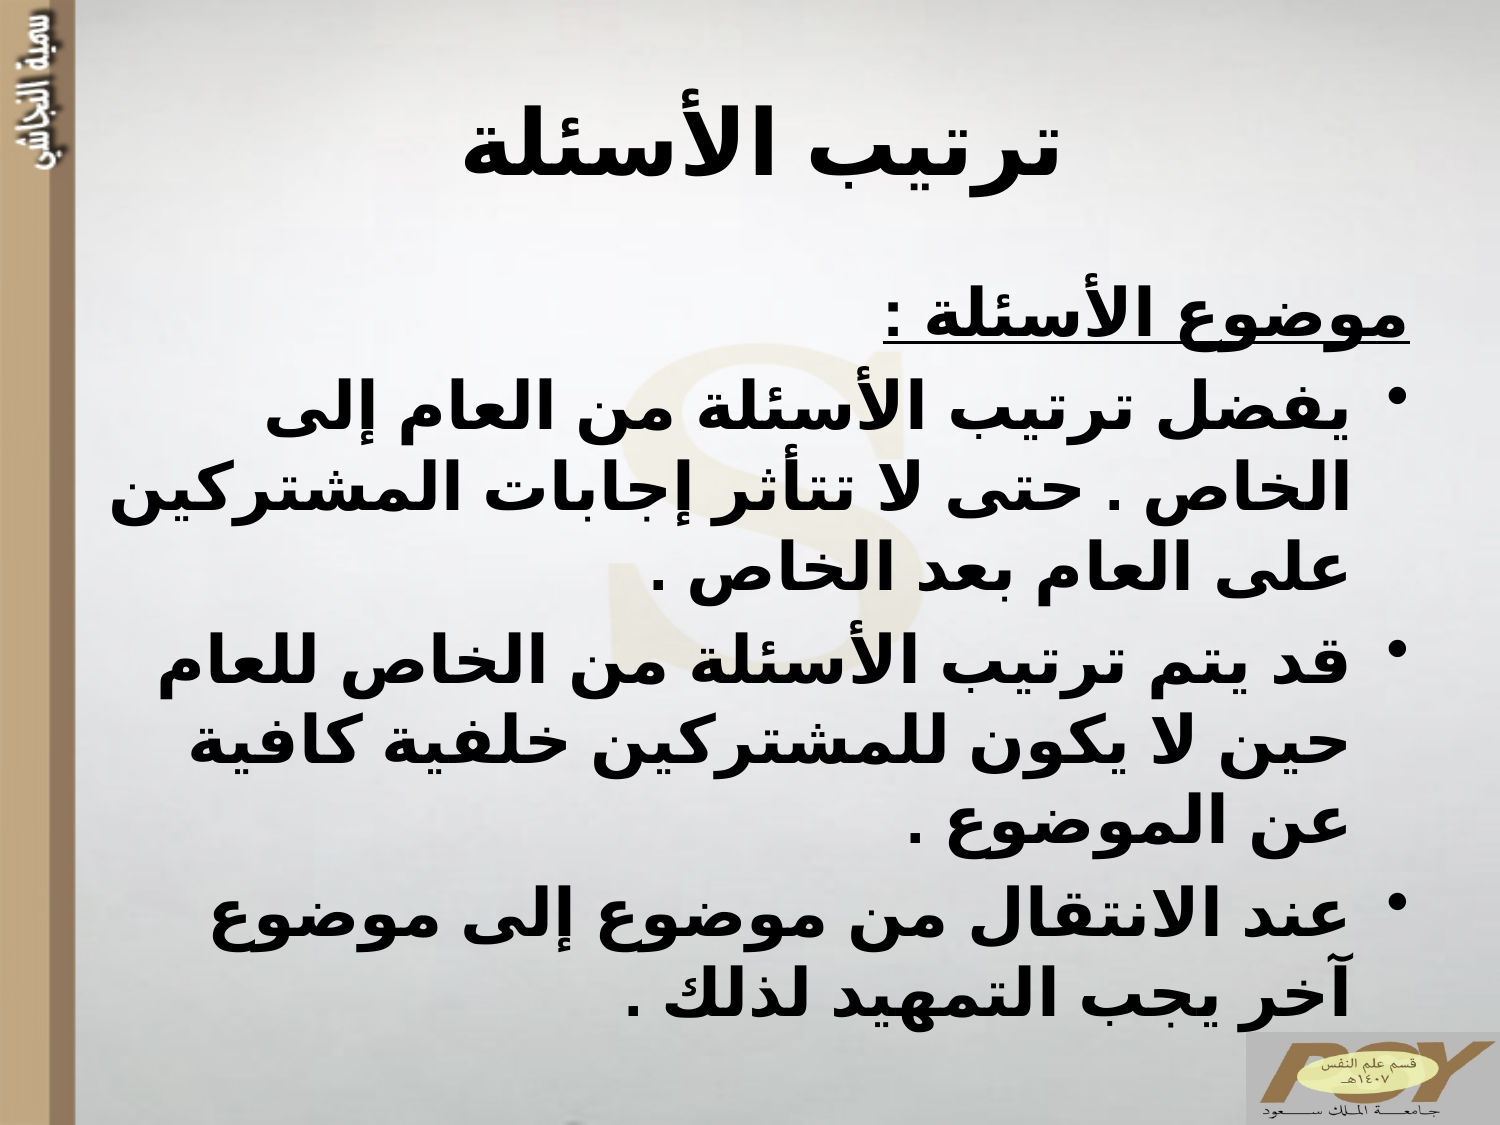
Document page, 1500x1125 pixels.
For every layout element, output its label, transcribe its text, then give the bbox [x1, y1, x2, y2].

list موضوع الأسئلة : يفضل ترتيب الأسئلة من العام إلى الخاص . حتى لا تتأثر إجابات المشتركين على العام بعد الخاص . قد يتم ترتيب الأسئلة من الخاص للعام حين لا يكون للمشتركين خلفية كافية عن الموضوع . عند الانتقال من موضوع إلى موضوع آخر يجب التمهيد لذلك . [75, 262, 1425, 1005]
picture [0, 0, 1500, 1125]
title ترتيب الأسئلة [75, 45, 1425, 233]
